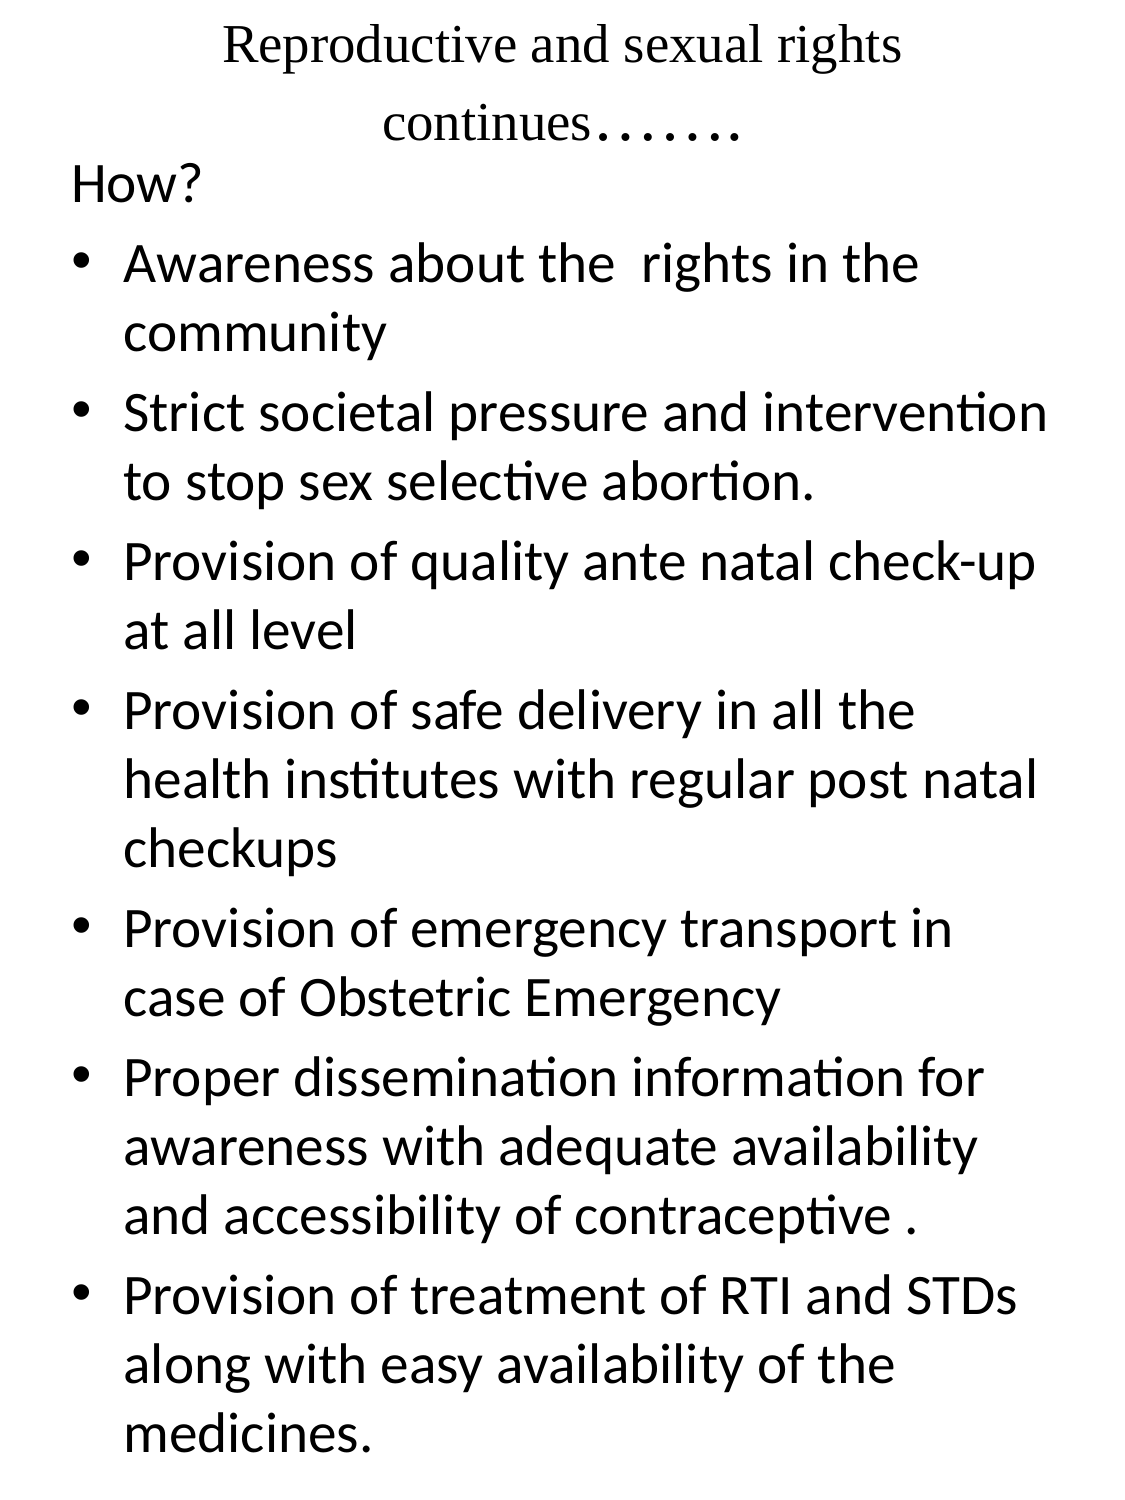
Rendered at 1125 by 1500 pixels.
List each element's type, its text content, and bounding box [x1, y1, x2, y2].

list How? Awareness about the rights in the community Strict societal pressure and intervention to stop sex selective abortion. Provision of quality ante natal check-up at all level Provision of safe delivery in all the health institutes with regular post natal checkups Provision of emergency transport in case of Obstetric Emergency Proper dissemination information for awareness with adequate availability and accessibility of contraceptive . Provision of treatment of RTI and STDs along with easy availability of the medicines. [56, 137, 1069, 1500]
title Reproductive and sexual rights continues……. [56, 0, 1069, 137]
